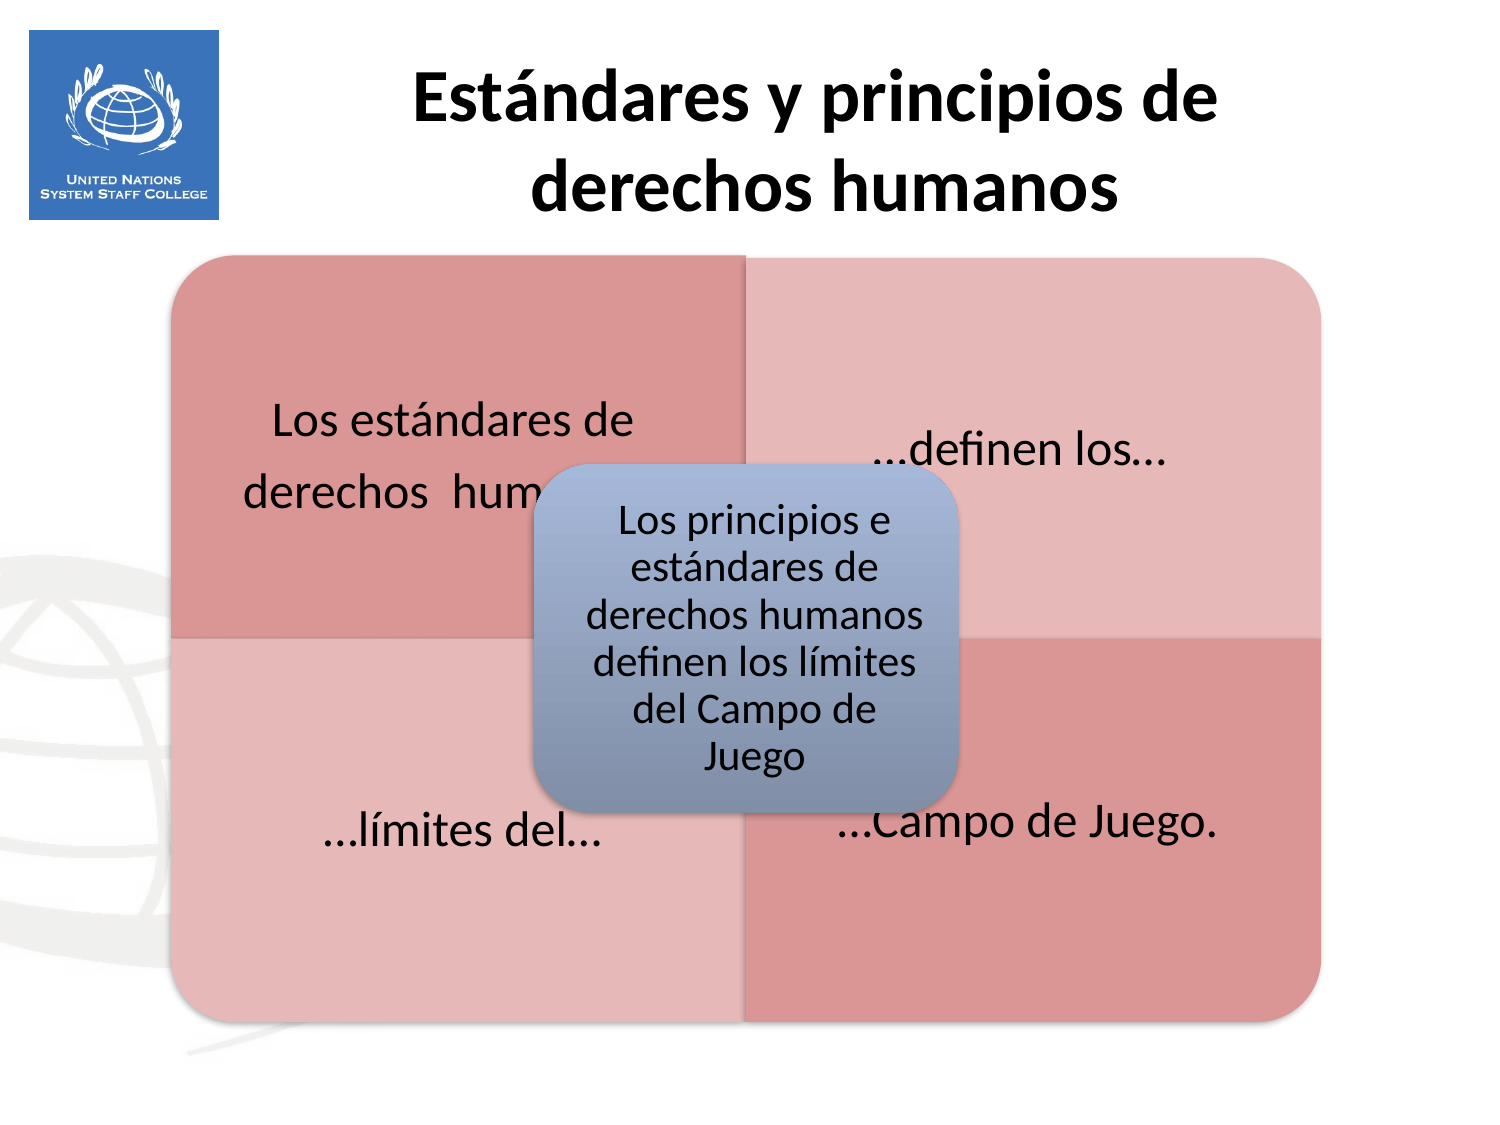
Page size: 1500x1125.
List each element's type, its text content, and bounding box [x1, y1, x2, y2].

picture [29, 30, 219, 220]
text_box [170, 255, 1322, 1023]
title Estándares y principios de derechos humanos [149, 42, 1500, 231]
